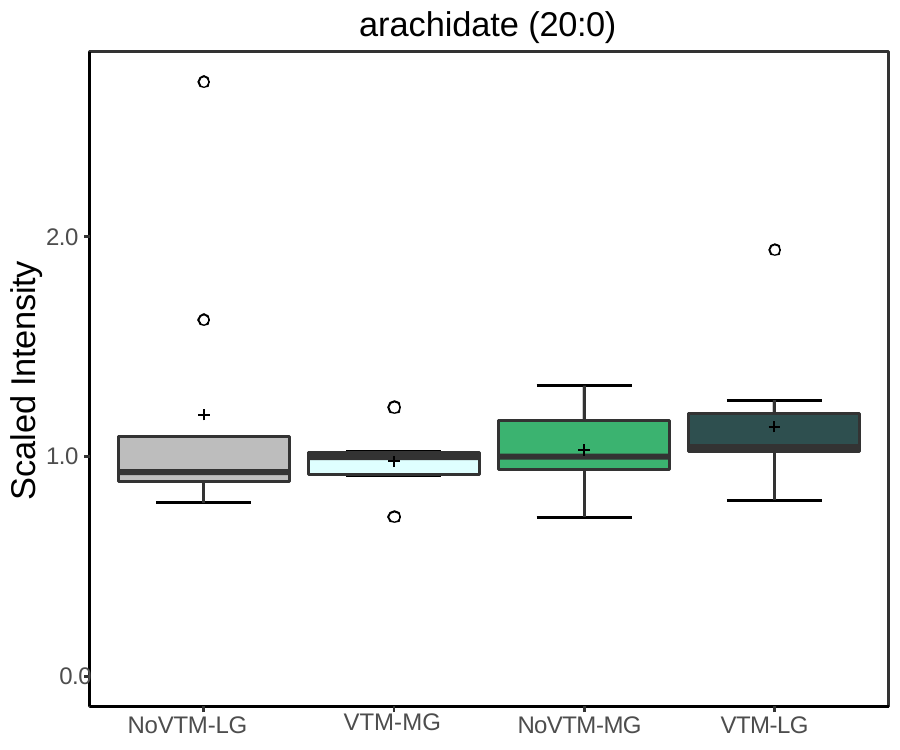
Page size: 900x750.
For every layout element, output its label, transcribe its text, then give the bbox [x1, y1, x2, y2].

text_box NoVTM-MG [515, 721, 646, 738]
text_box arachidate (20:0) [357, 0, 622, 44]
text_box 1.0 [45, 438, 78, 470]
text_box VTM-MG [341, 721, 443, 736]
footer 0.0 [57, 661, 95, 750]
slide_number NoVTM-LG [125, 721, 257, 750]
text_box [83, 50, 891, 713]
text_box 2.0 [44, 218, 78, 250]
text_box Scaled Intensity [1, 256, 45, 503]
text_box VTM-LG [718, 721, 822, 738]
